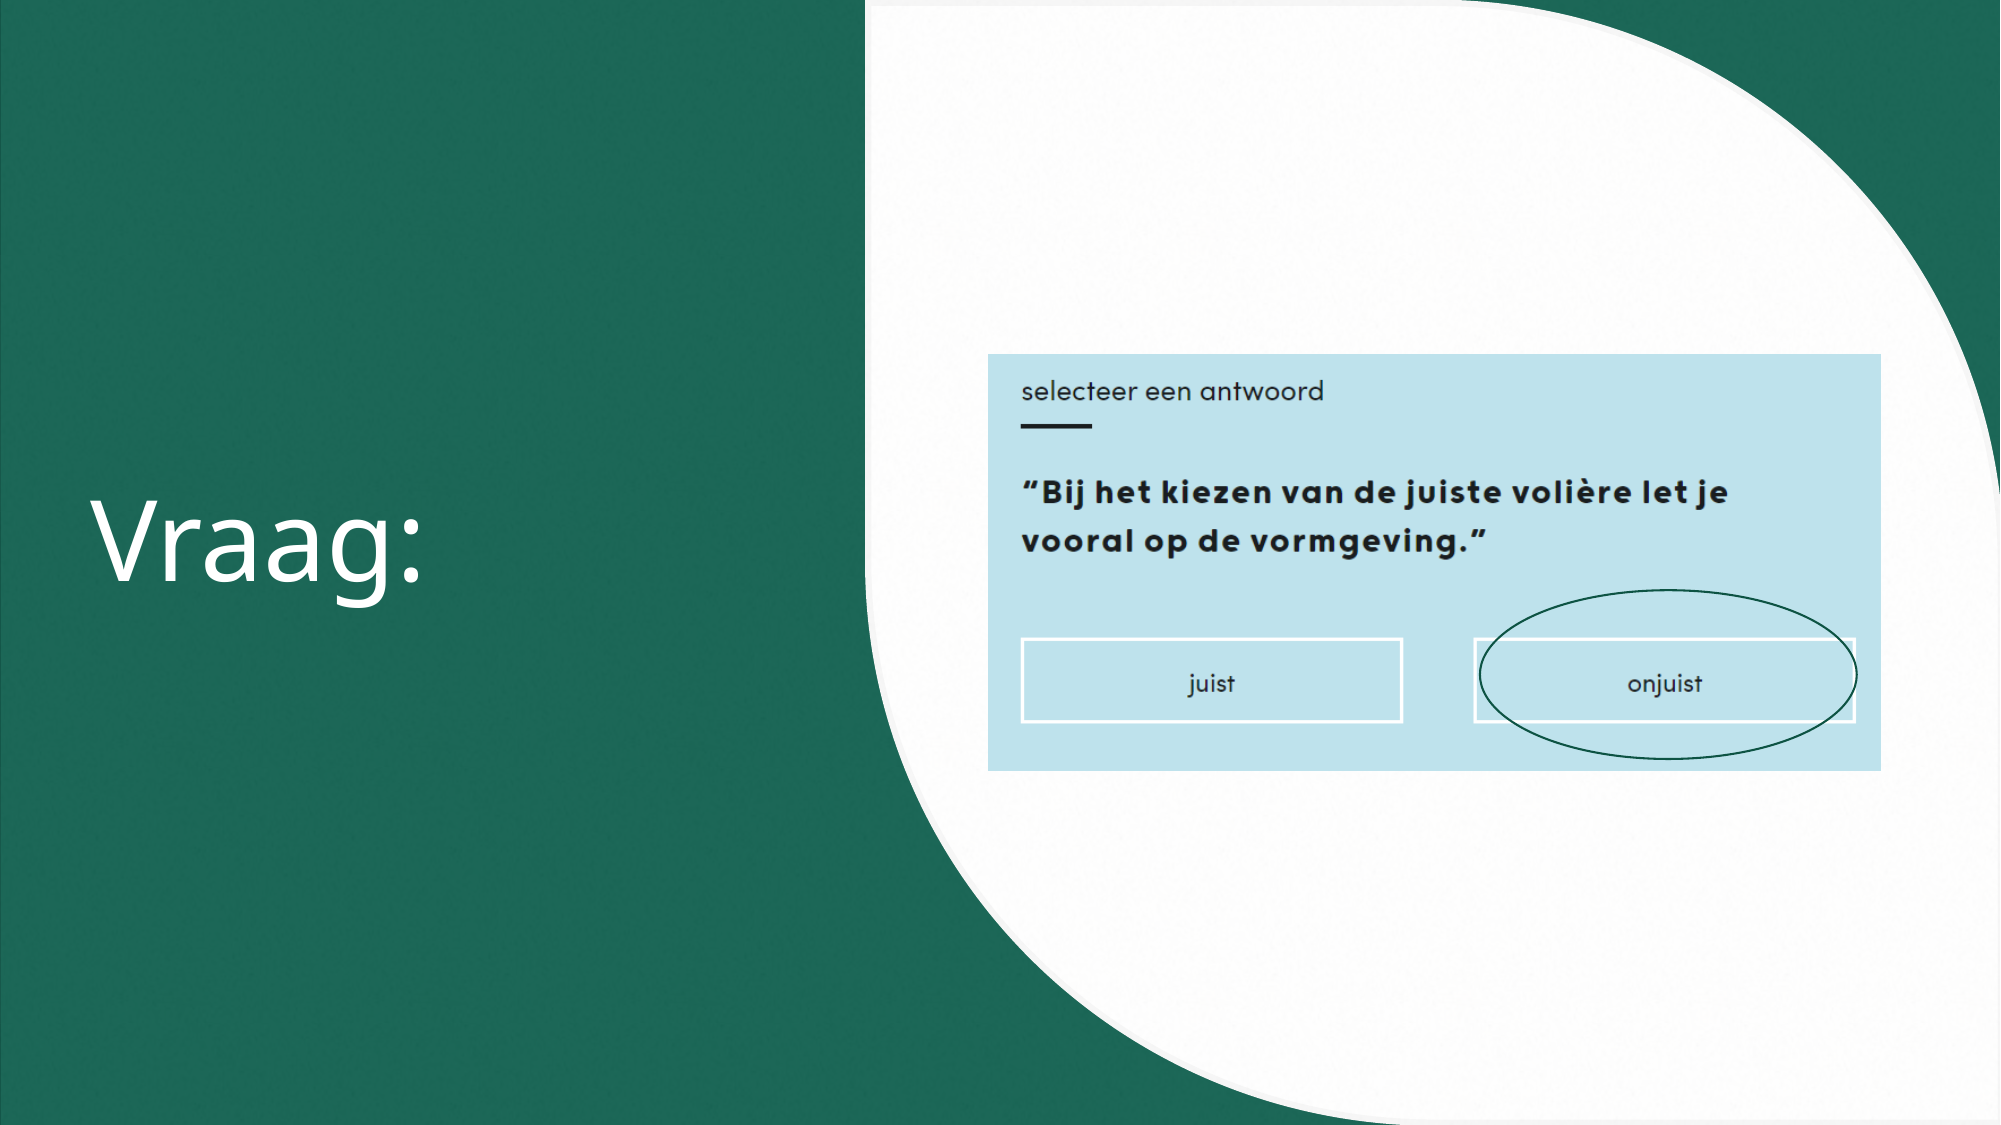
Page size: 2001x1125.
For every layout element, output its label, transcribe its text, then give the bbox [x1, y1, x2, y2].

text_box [1369, 0, 2000, 1125]
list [988, 354, 1881, 771]
text_box [0, 0, 1369, 1125]
title Vraag: [75, 111, 824, 614]
